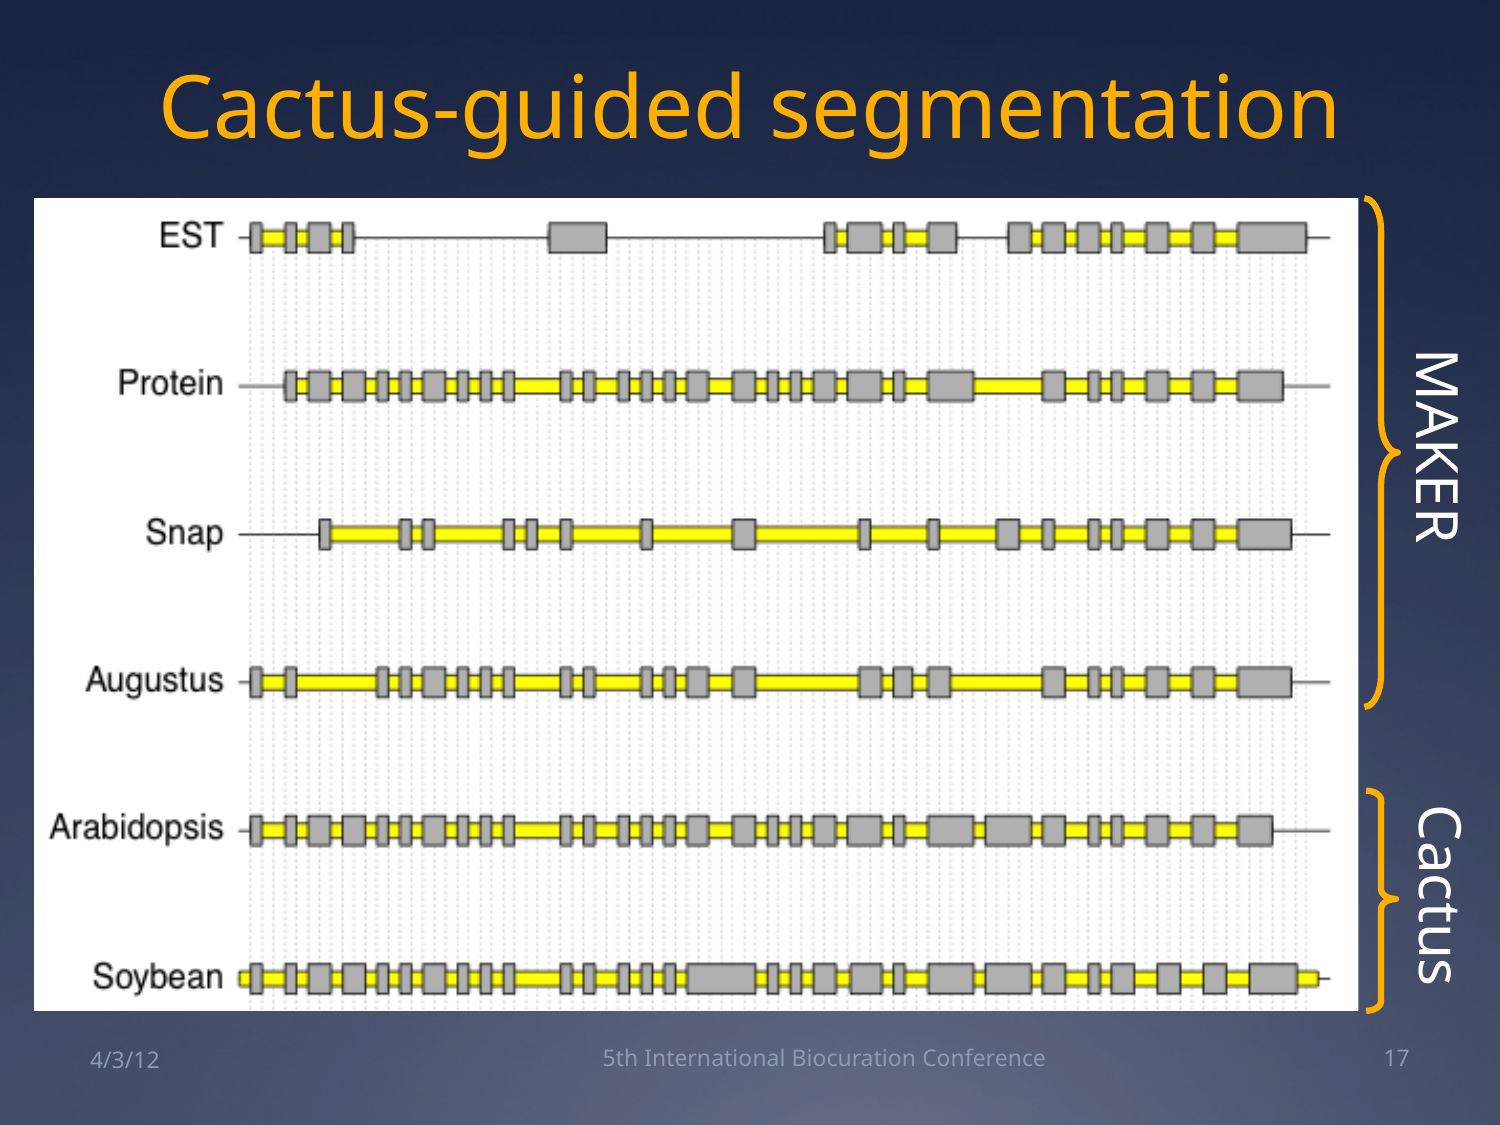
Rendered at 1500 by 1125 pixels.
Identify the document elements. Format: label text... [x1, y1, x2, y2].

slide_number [75, 1046, 338, 1090]
picture [32, 197, 1360, 1012]
slide_number 17 [1325, 1029, 1425, 1090]
title Cactus-guided segmentation [100, 43, 1400, 174]
footer 5th International Biocuration Conference [361, 1046, 1288, 1090]
text_box MAKER [1397, 333, 1483, 559]
text_box Cactus [1400, 789, 1486, 1002]
